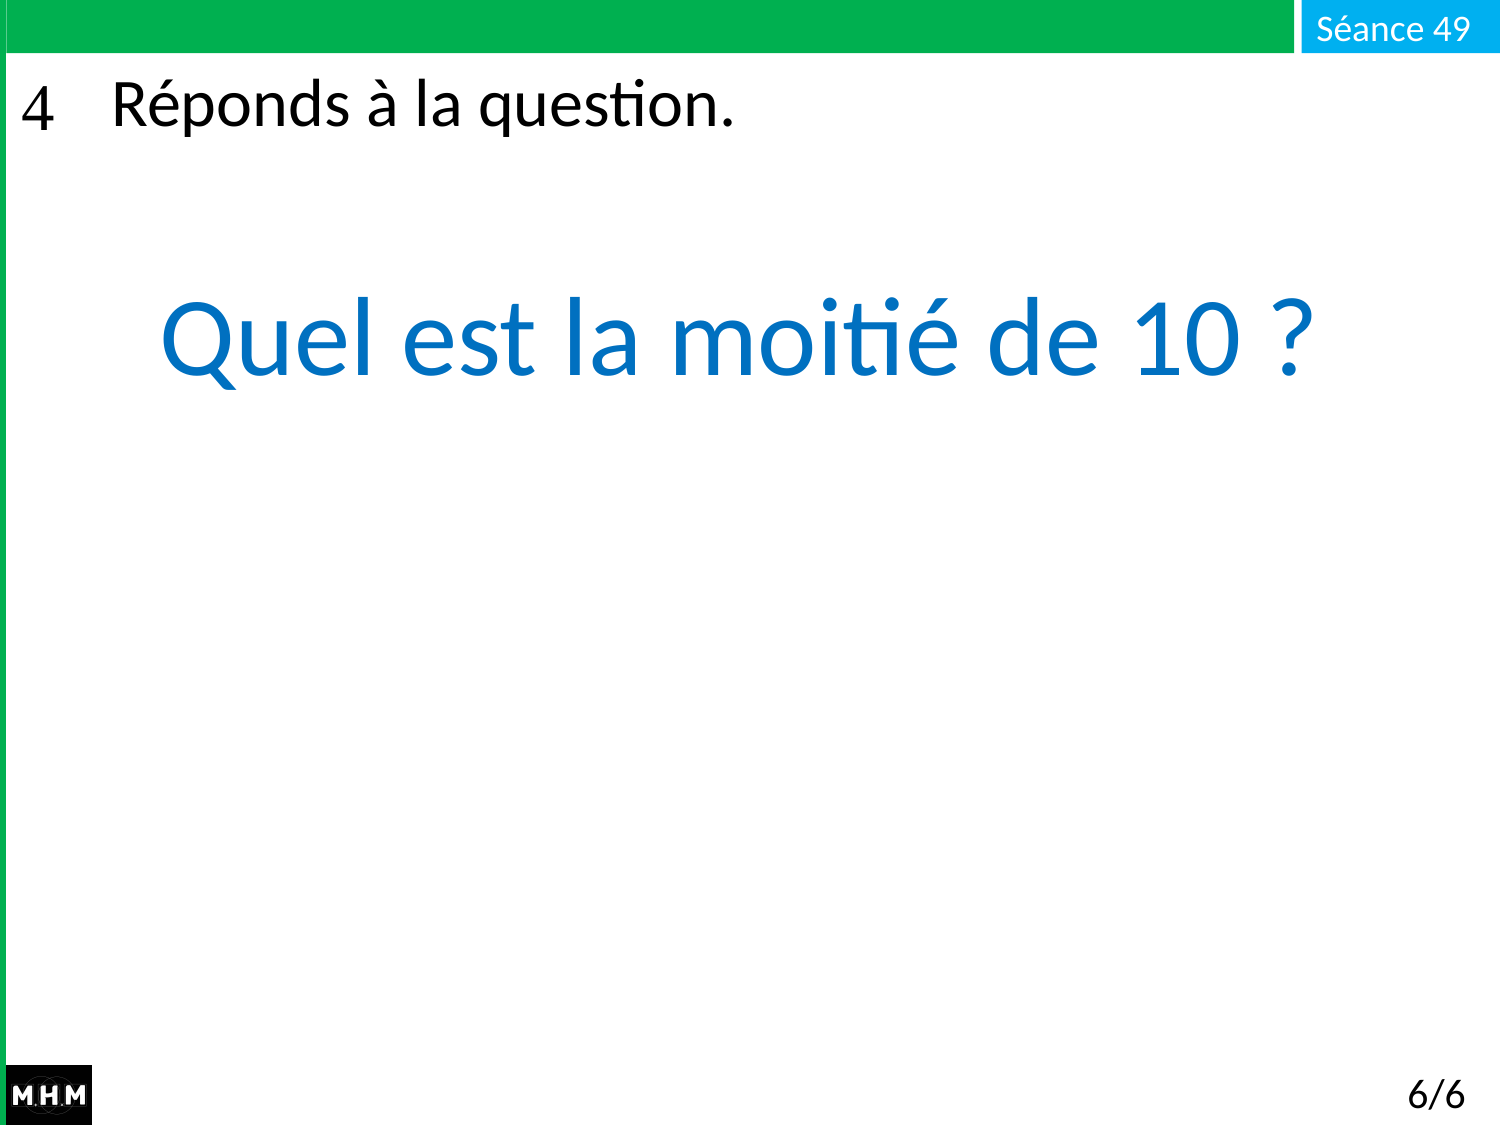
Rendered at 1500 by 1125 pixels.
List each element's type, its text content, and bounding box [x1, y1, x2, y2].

picture [6, 1065, 92, 1125]
list 6/6 [1373, 1064, 1500, 1125]
text_box Quel est la moitié de 10 ? [144, 255, 1391, 405]
title Réponds à la question. [96, 60, 1391, 150]
